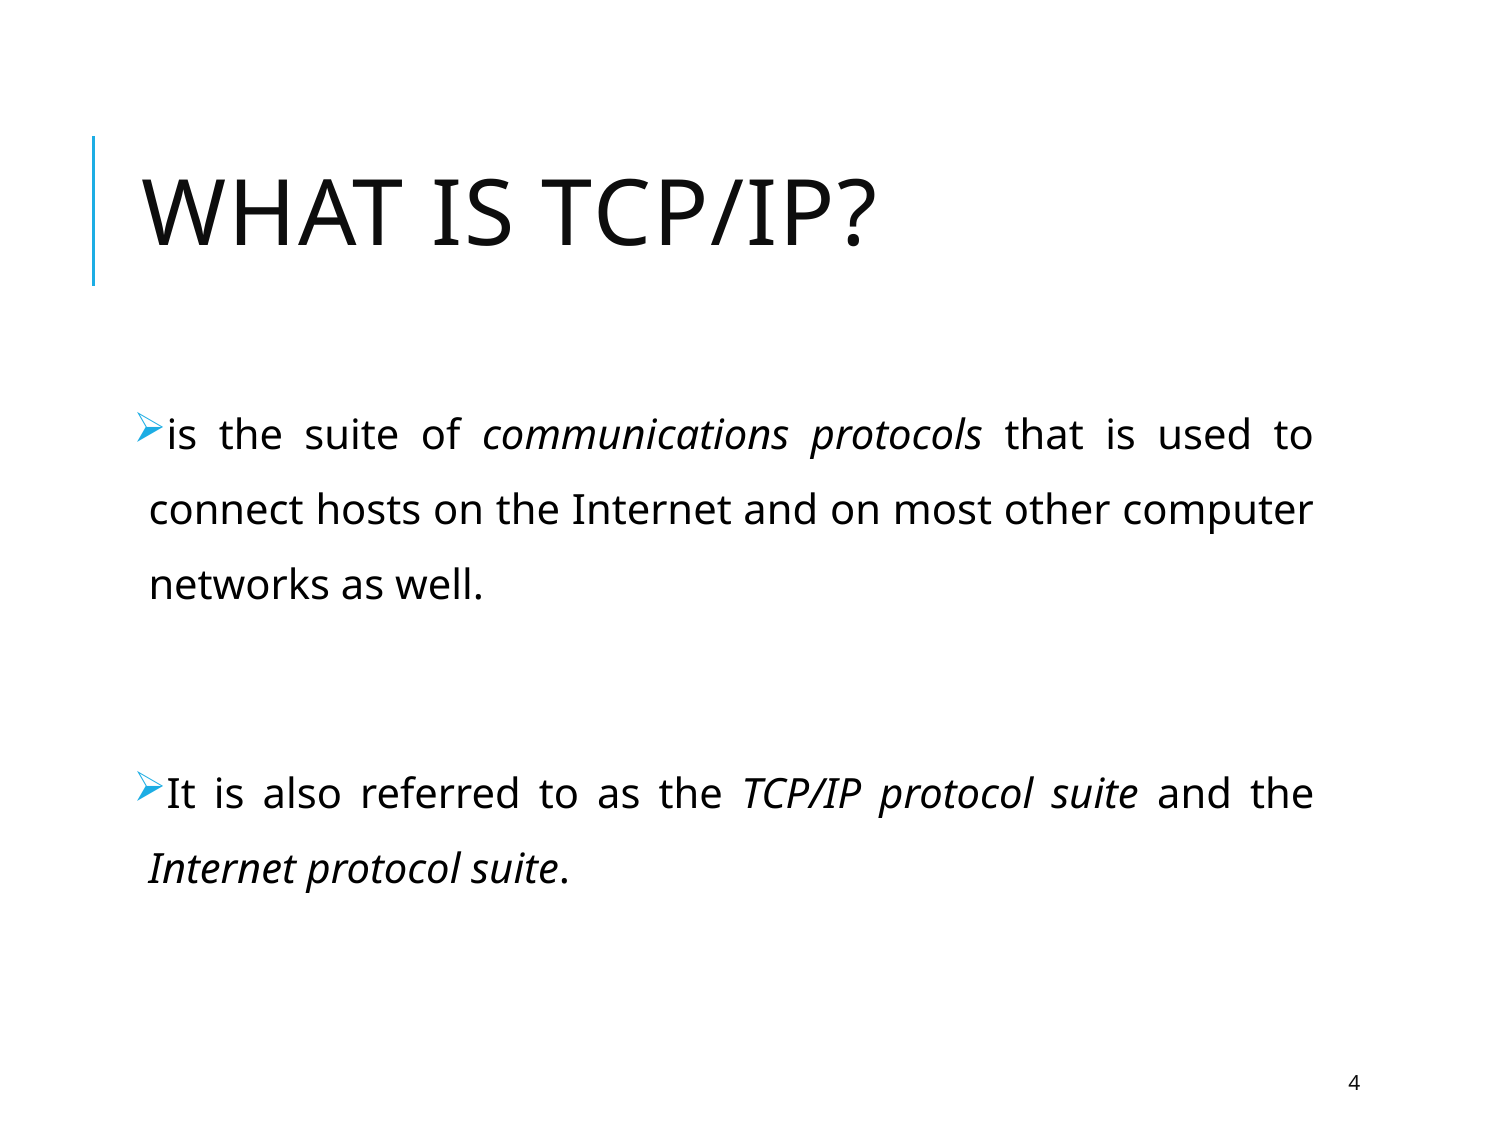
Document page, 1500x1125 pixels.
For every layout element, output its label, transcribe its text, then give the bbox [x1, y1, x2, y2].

title What is TCP/IP? [126, 96, 1322, 342]
slide_number 4 [1333, 1061, 1454, 1107]
list is the suite of communications protocols that is used to connect hosts on the Internet and on most other computer networks as well. It is also referred to as the TCP/IP protocol suite and the Internet protocol suite. [126, 375, 1322, 1035]
